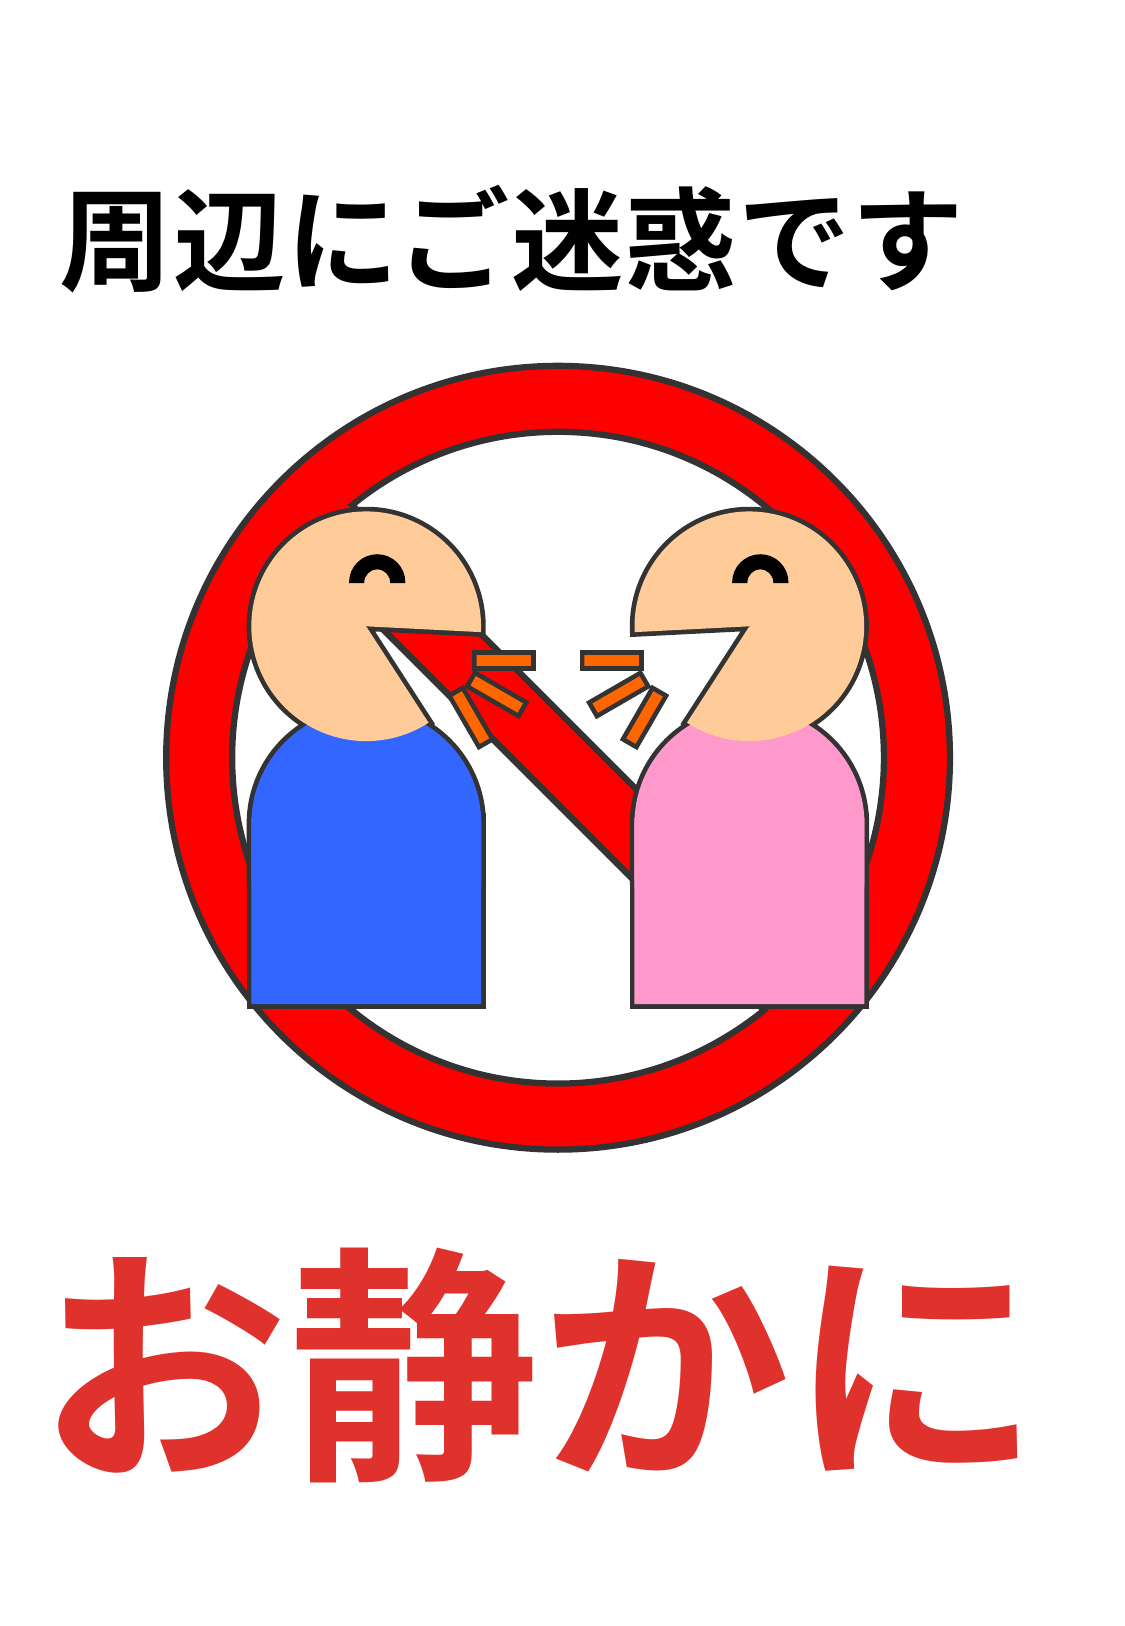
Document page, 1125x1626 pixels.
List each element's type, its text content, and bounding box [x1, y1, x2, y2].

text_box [165, 365, 951, 1150]
text_box お静かに [23, 1203, 1106, 1519]
text_box 周辺にご迷惑です [44, 162, 1083, 313]
